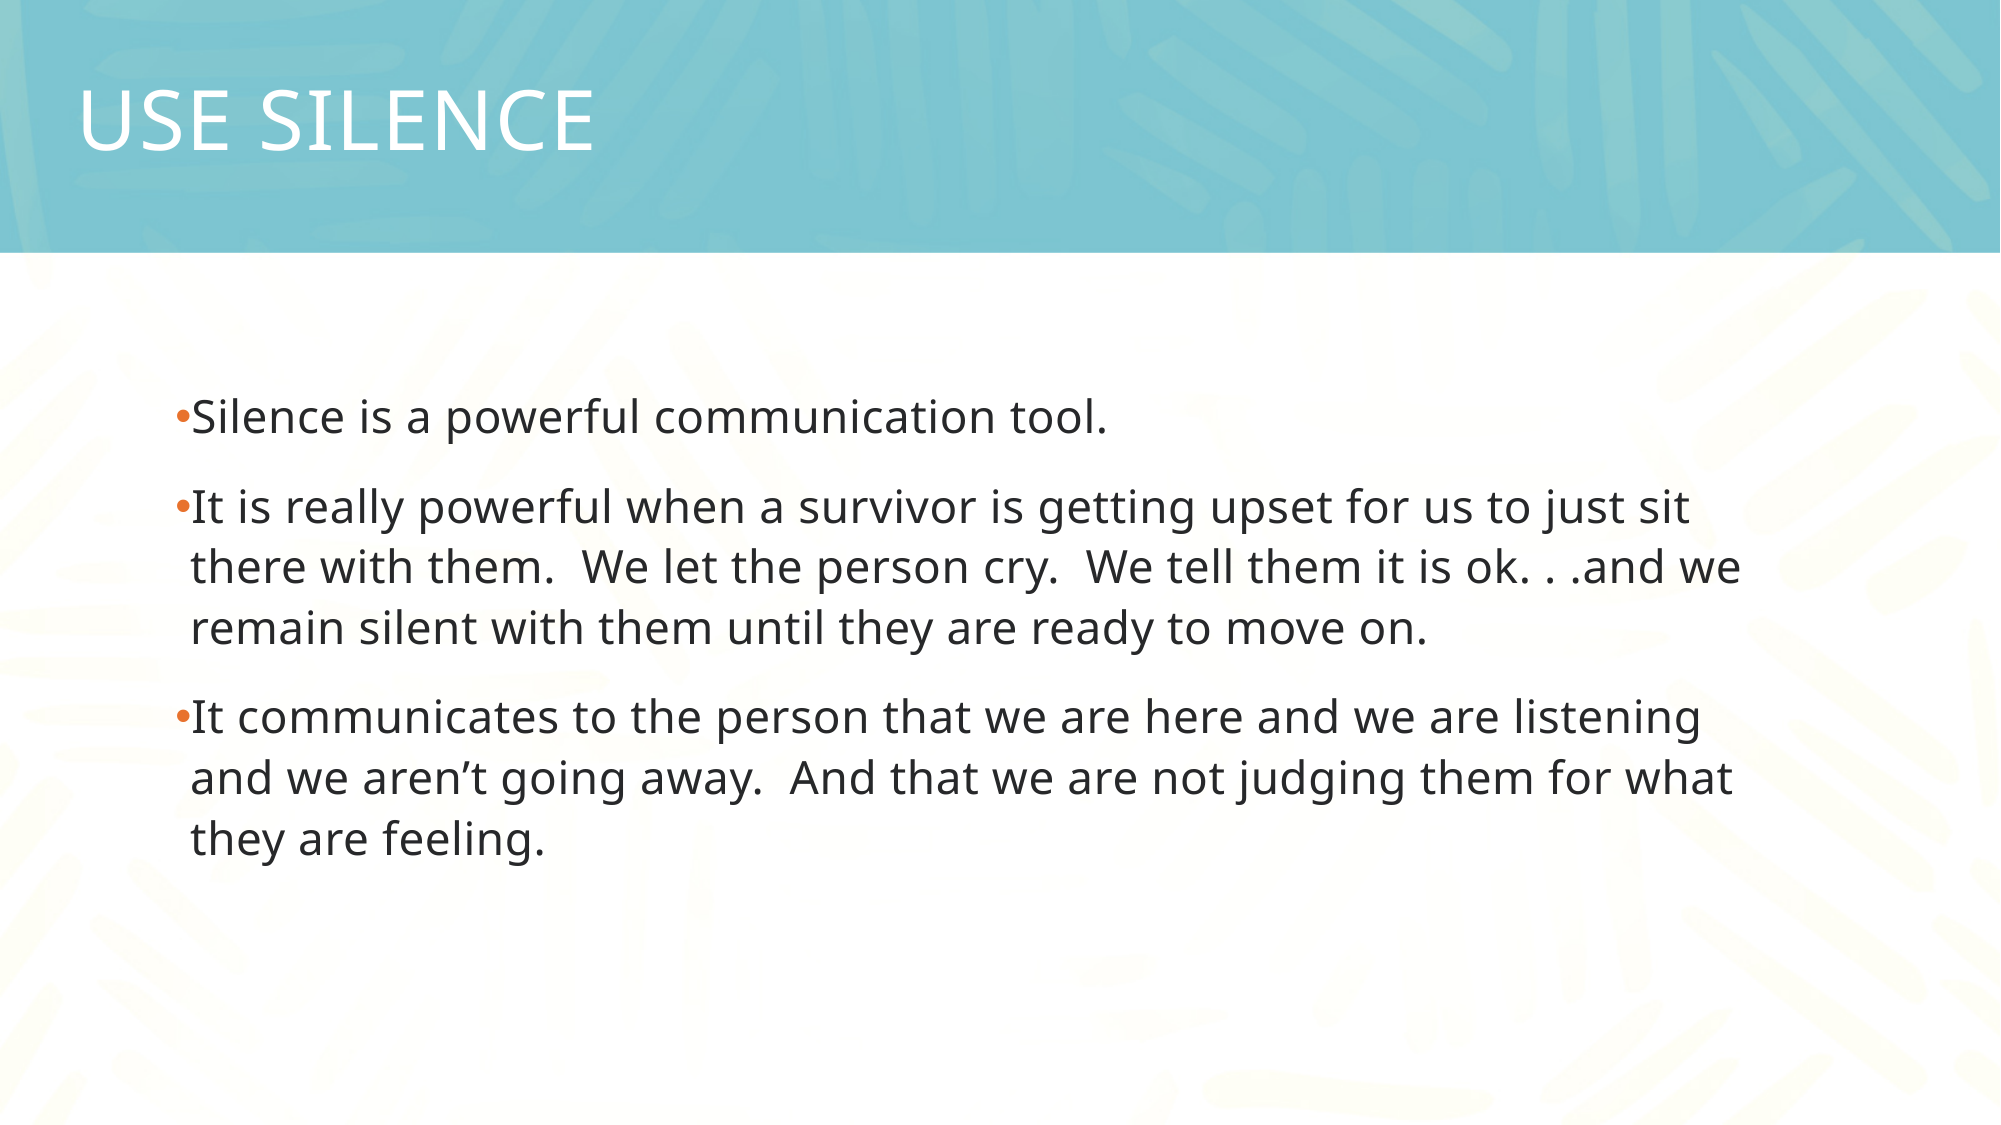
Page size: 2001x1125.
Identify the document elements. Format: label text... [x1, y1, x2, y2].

list Silence is a powerful communication tool. It is really powerful when a survivor is getting upset for us to just sit there with them. We let the person cry. We tell them it is ok. . .and we remain silent with them until they are ready to move on. It communicates to the person that we are here and we are listening and we aren’t going away. And that we are not judging them for what they are feeling. [167, 374, 1763, 1036]
title Use silence [61, 33, 1938, 220]
picture [0, 0, 2000, 1125]
